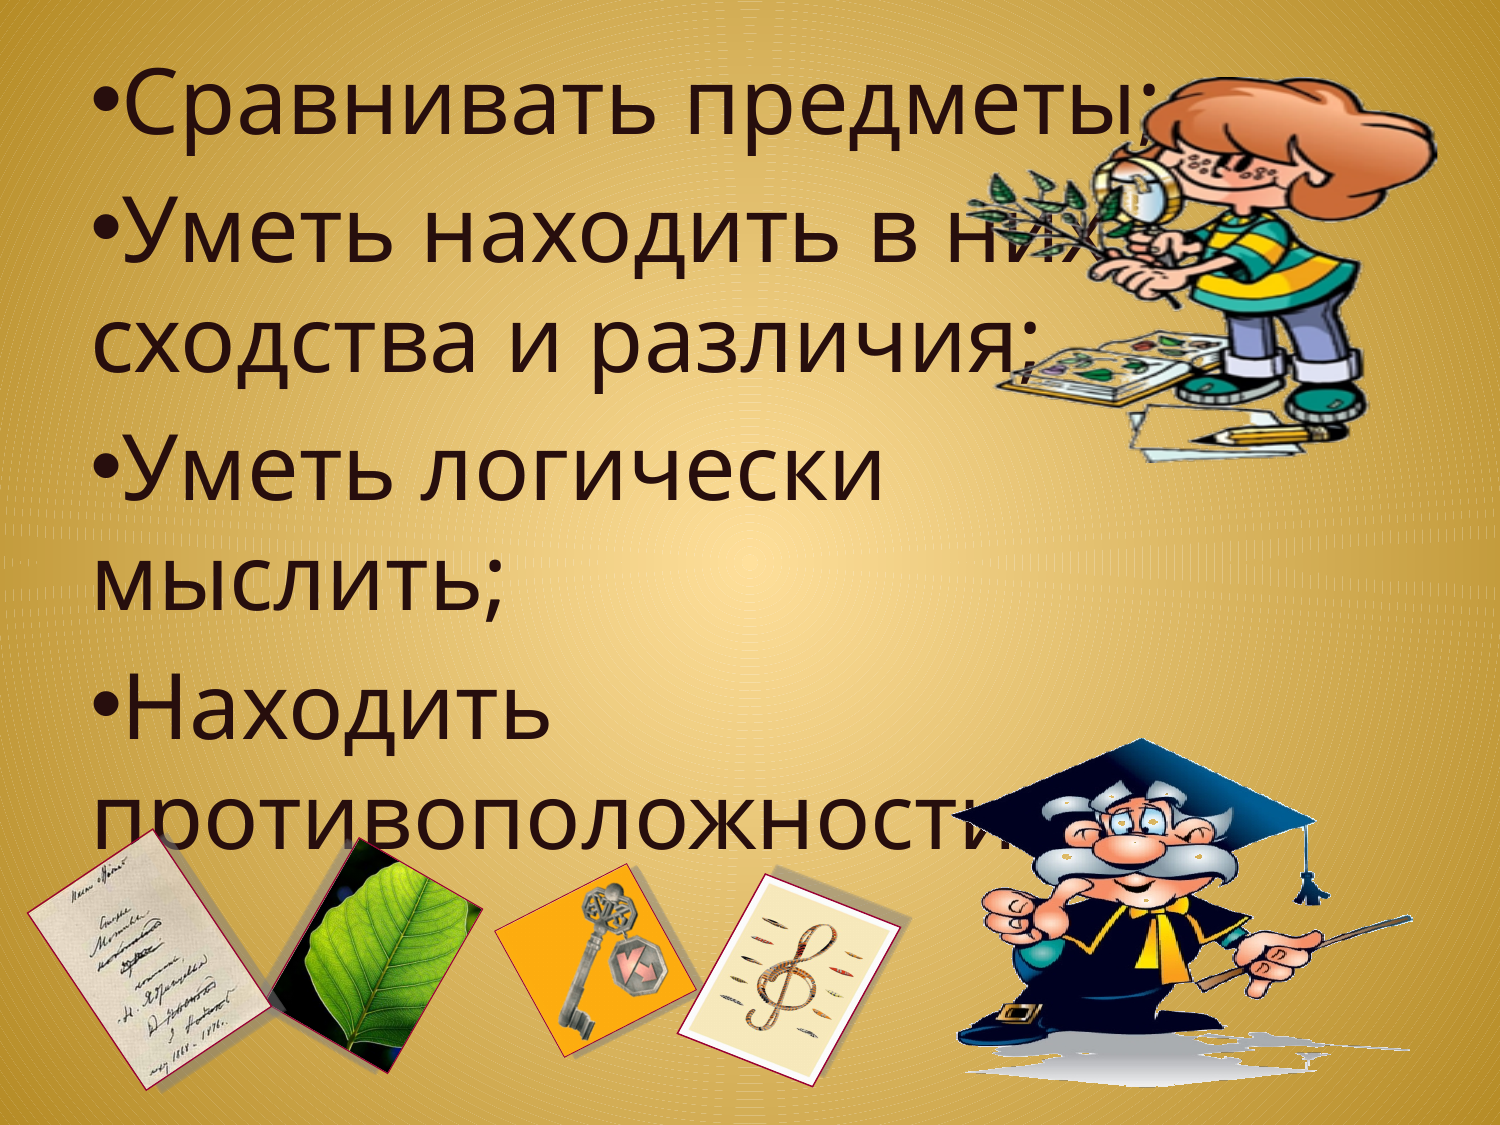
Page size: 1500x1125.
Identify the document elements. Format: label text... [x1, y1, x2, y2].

picture [74, 847, 238, 1076]
picture [949, 737, 1413, 1088]
list Сравнивать предметы; Уметь находить в них сходства и различия; Уметь логически мыслить; Находить противоположности. [74, 99, 1213, 876]
picture [511, 862, 913, 1088]
picture [961, 74, 1438, 463]
picture [253, 862, 480, 1051]
